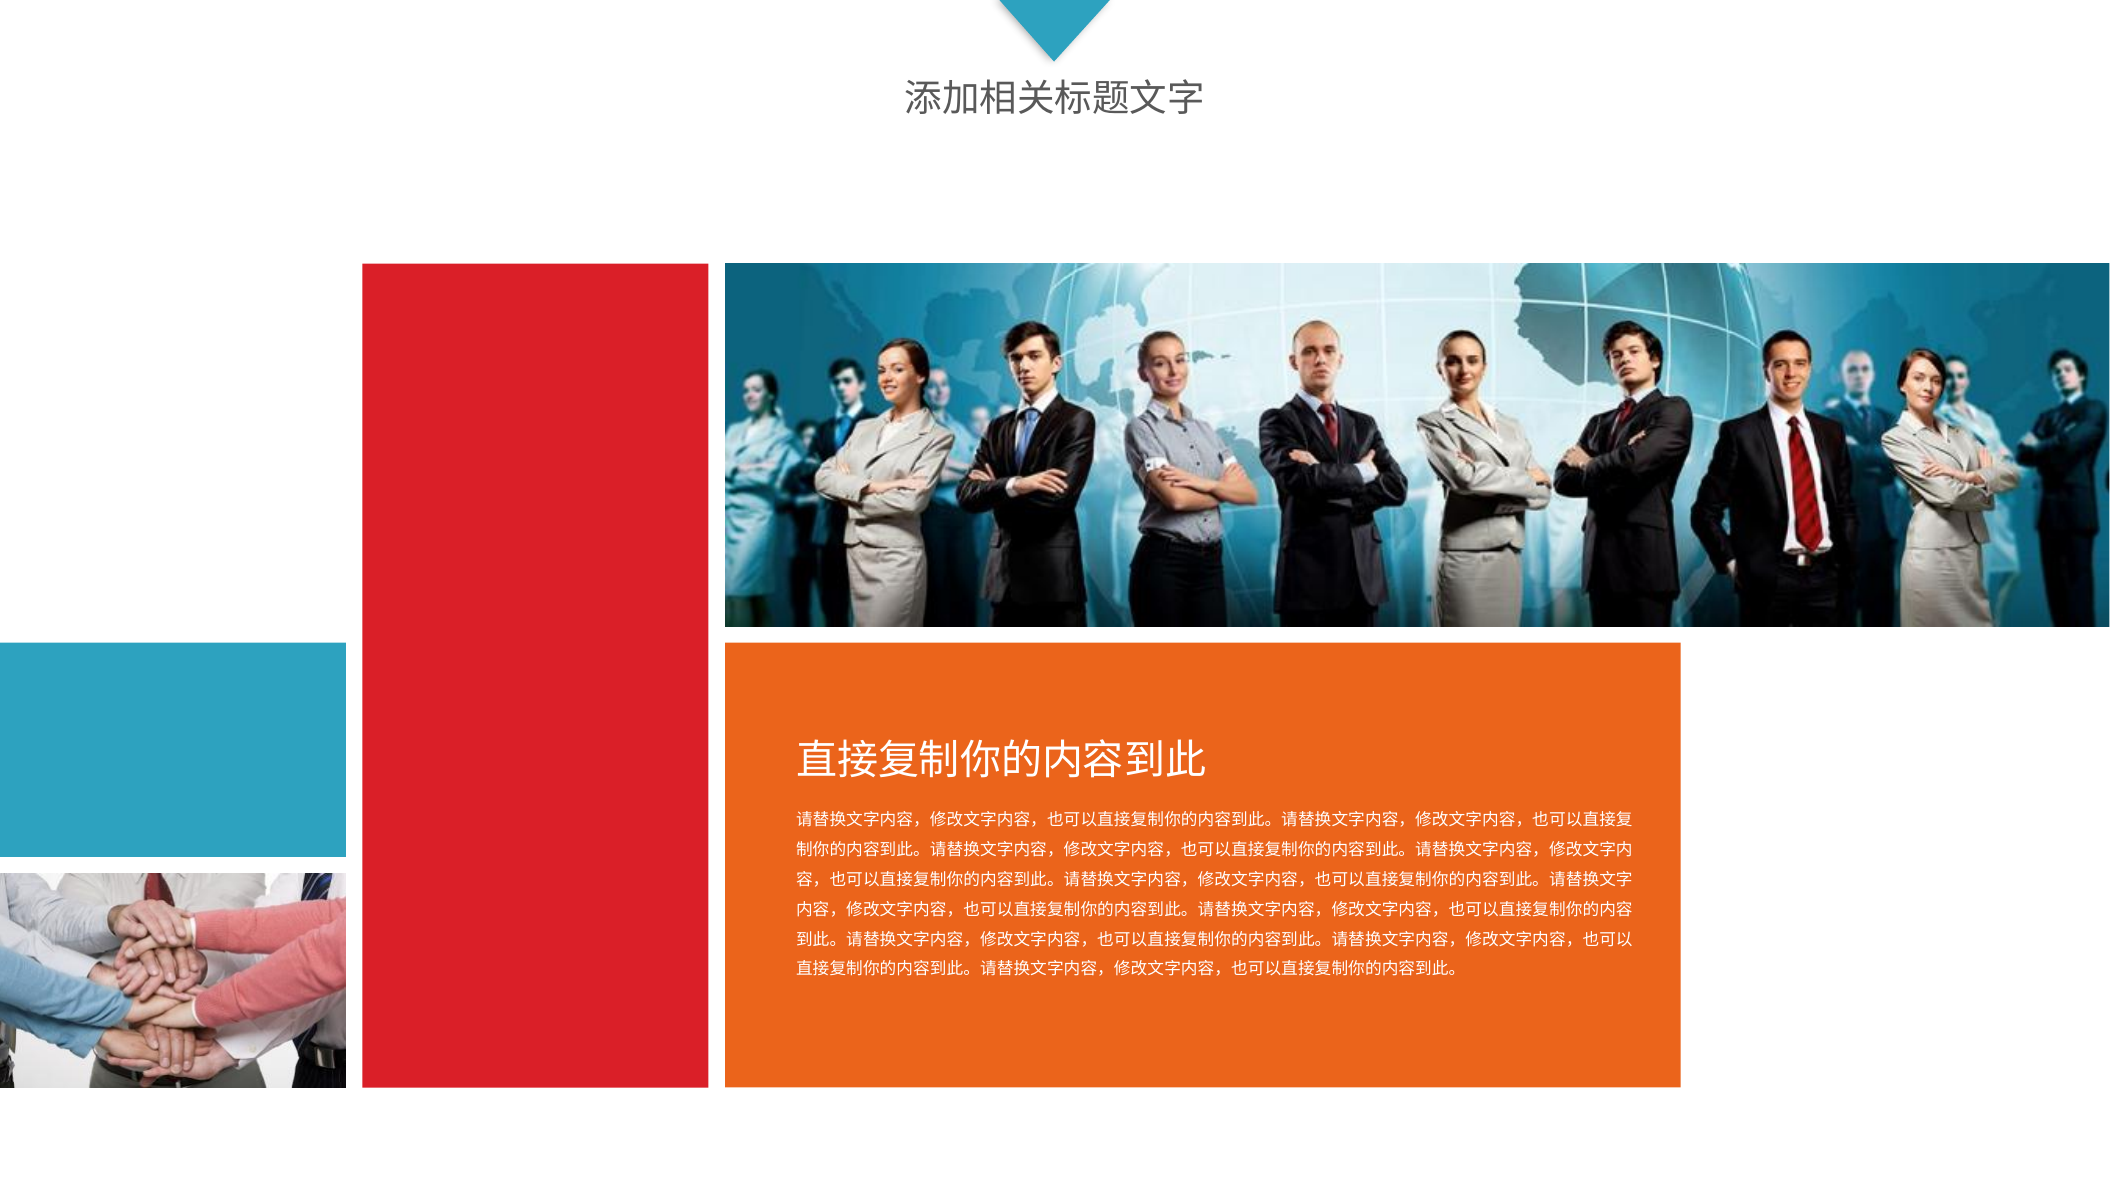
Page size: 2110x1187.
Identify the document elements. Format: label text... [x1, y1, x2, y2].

text_box [361, 263, 710, 1089]
text_box [0, 872, 347, 1089]
text_box [724, 263, 2110, 627]
text_box [997, 0, 1112, 64]
text_box [0, 642, 347, 858]
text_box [725, 642, 1681, 1088]
text_box 添加相关标题文字 [871, 67, 1238, 125]
